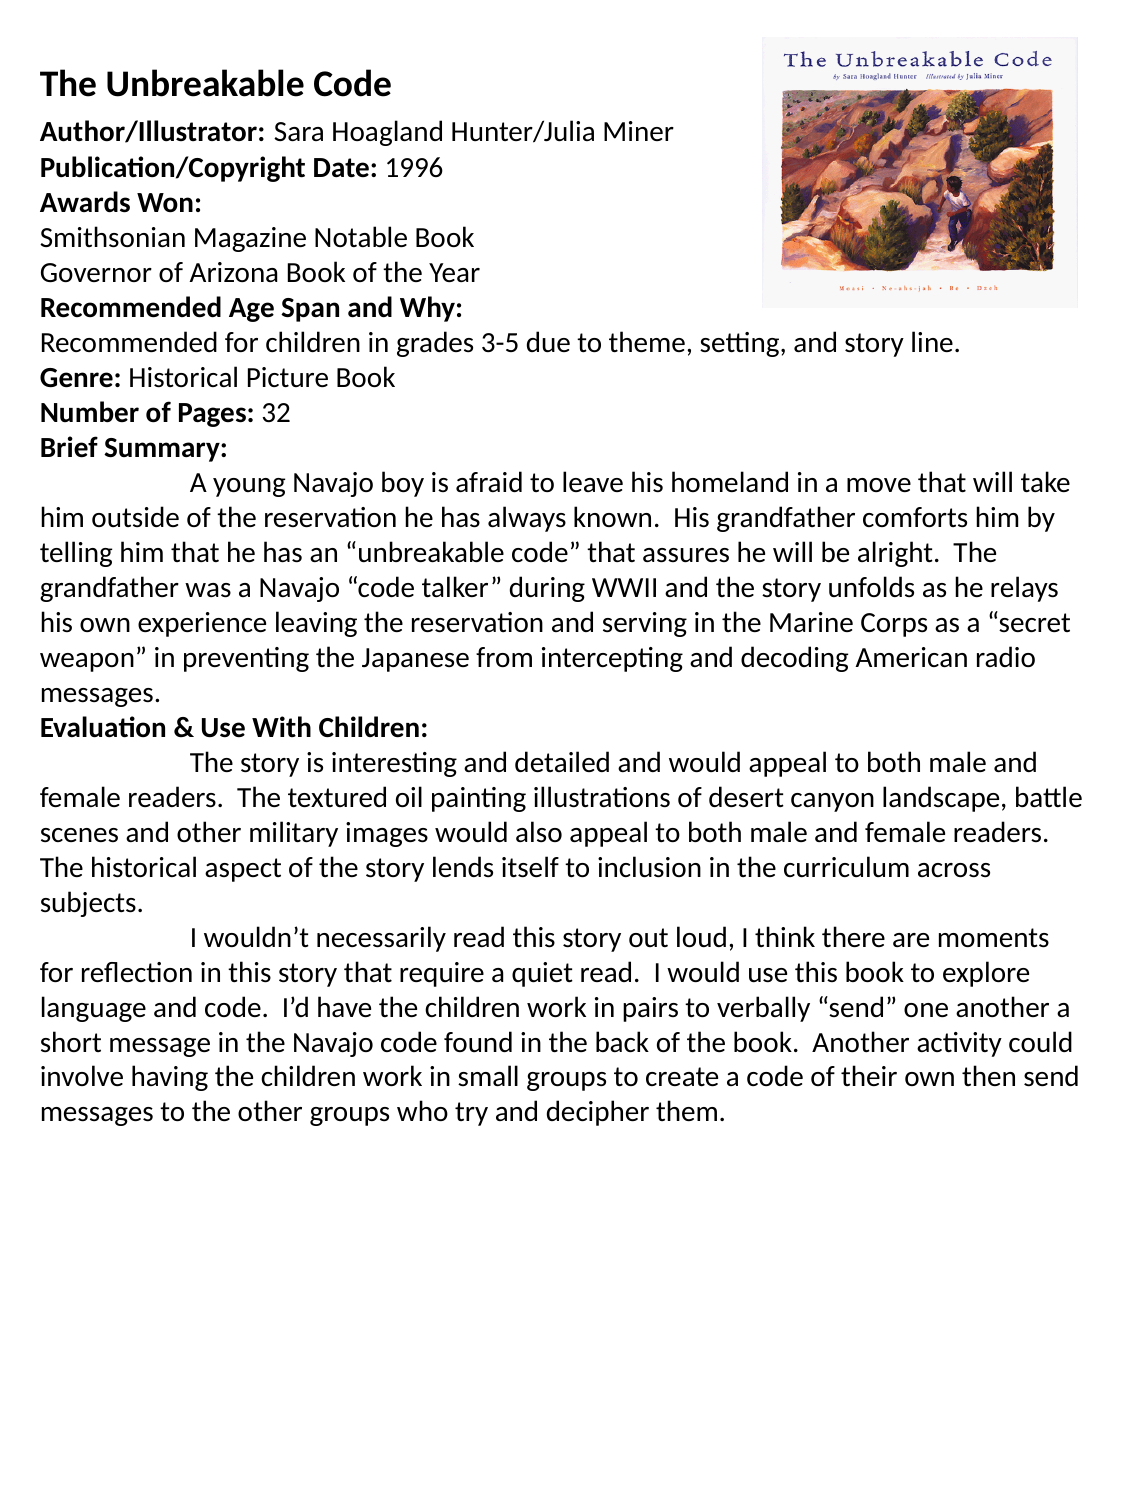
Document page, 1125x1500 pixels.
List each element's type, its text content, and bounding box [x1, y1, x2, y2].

picture [762, 37, 1078, 308]
text_box The Unbreakable Code Author/Illustrator: Sara Hoagland Hunter/Julia Miner Publication/Copyright Date: 1996 Awards Won: Smithsonian Magazine Notable Book Governor of Arizona Book of the Year Recommended Age Span and Why: Recommended for children in grades 3-5 due to theme, setting, and story line. Genre: Historical Picture Book Number of Pages: 32 Brief Summary: A young Navajo boy is afraid to leave his homeland in a move that will take him outside of the reservation he has always known. His grandfather comforts him by telling him that he has an “unbreakable code” that assures he will be alright. The grandfather was a Navajo “code talker” during WWII and the story unfolds as he relays his own experience leaving the reservation and serving in the Marine Corps as a “secret weapon” in preventing the Japanese from intercepting and decoding American radio messages. Evaluation & Use With Children: The story is interesting and detailed and would appeal to both male and female readers. The textured oil painting illustrations of desert canyon landscape, battle scenes and other military images would also appeal to both male and female readers. The historical aspect of the story lends itself to inclusion in the curriculum across subjects. I wouldn’t necessarily read this story out loud, I think there are moments for reflection in this story that require a quiet read. I would use this book to explore language and code. I’d have the children work in pairs to verbally “send” one another a short message in the Navajo code found in the back of the book. Another activity could involve having the children work in small groups to create a code of their own then send messages to the other groups who try and decipher them. [24, 51, 1100, 1136]
